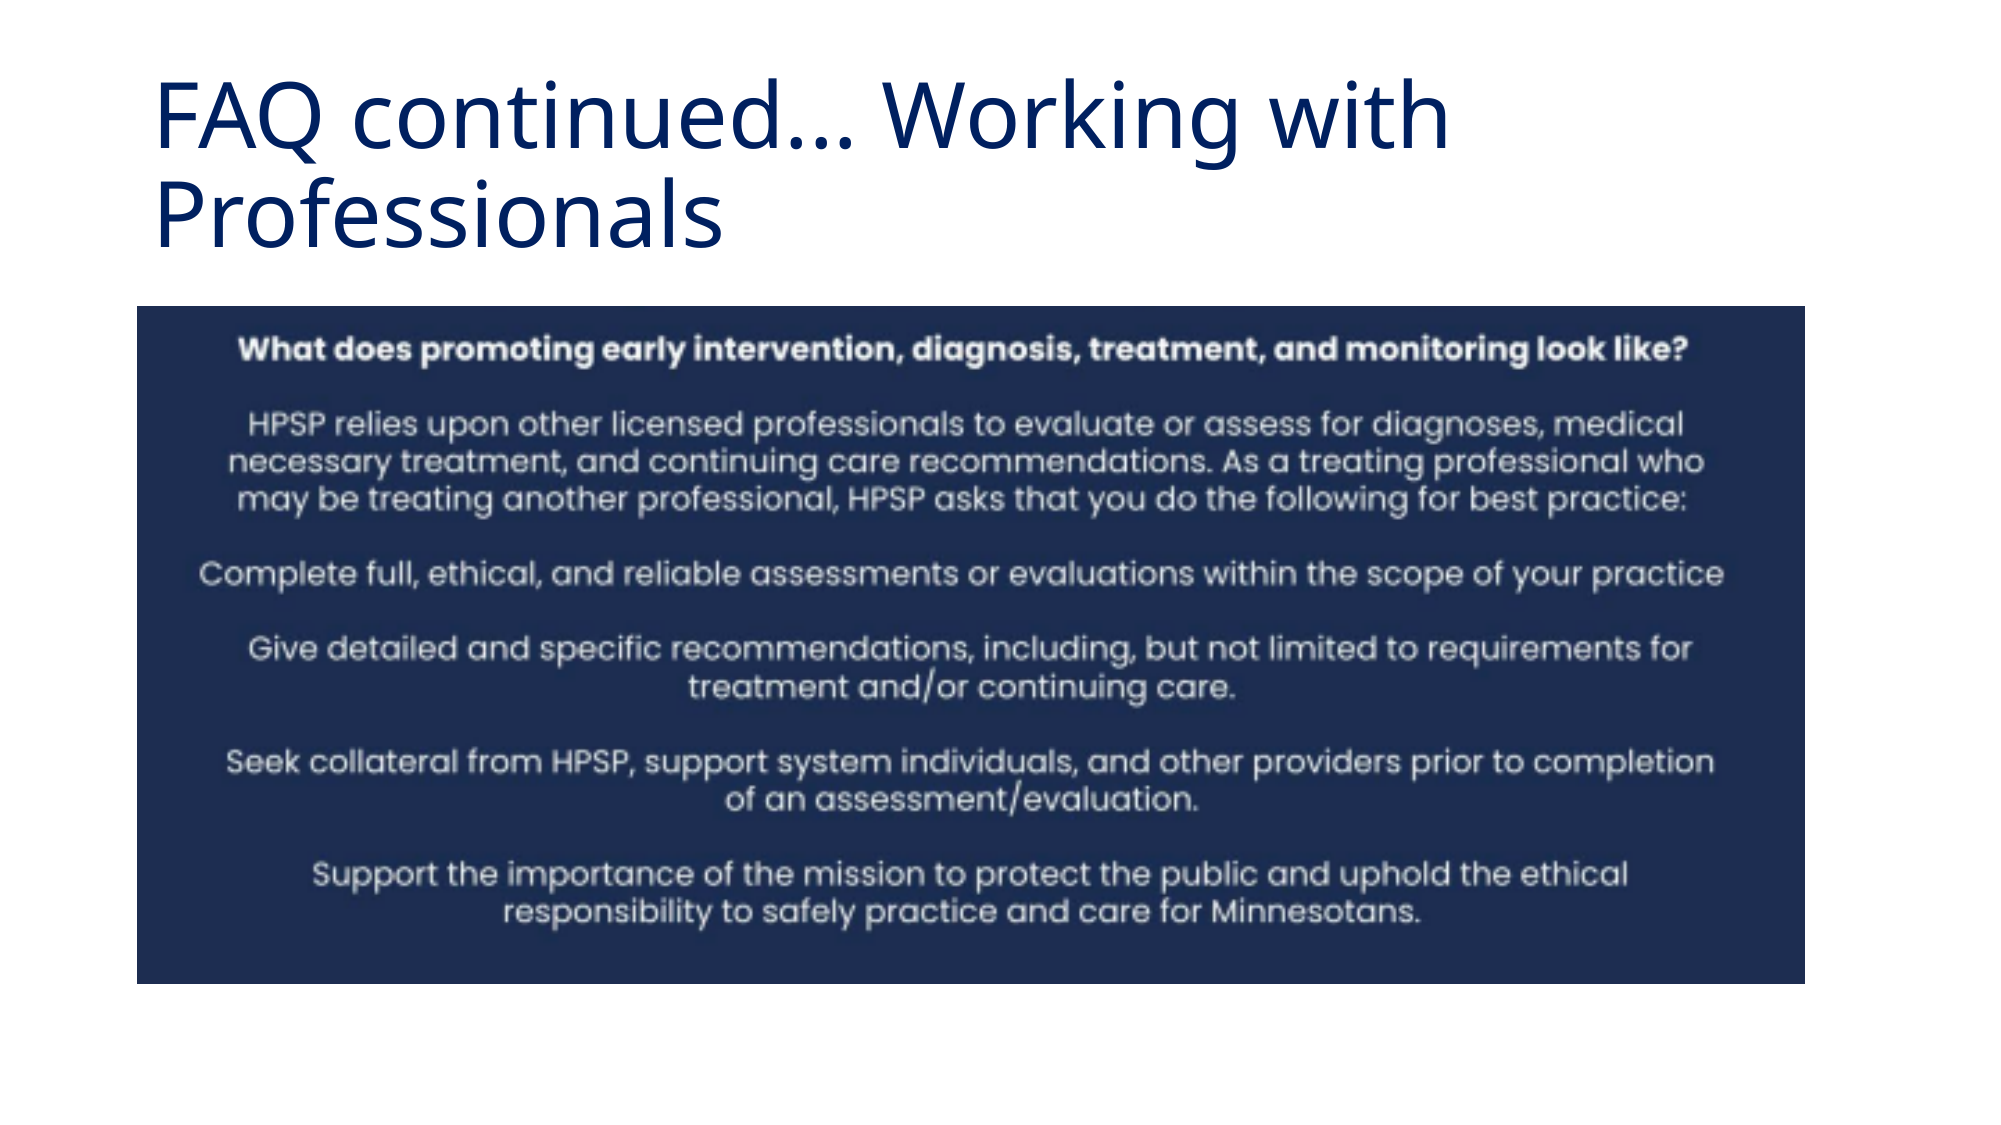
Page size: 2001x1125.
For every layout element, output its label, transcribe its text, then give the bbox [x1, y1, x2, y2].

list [136, 305, 1806, 984]
title FAQ continued... Working with Professionals [137, 59, 1863, 278]
